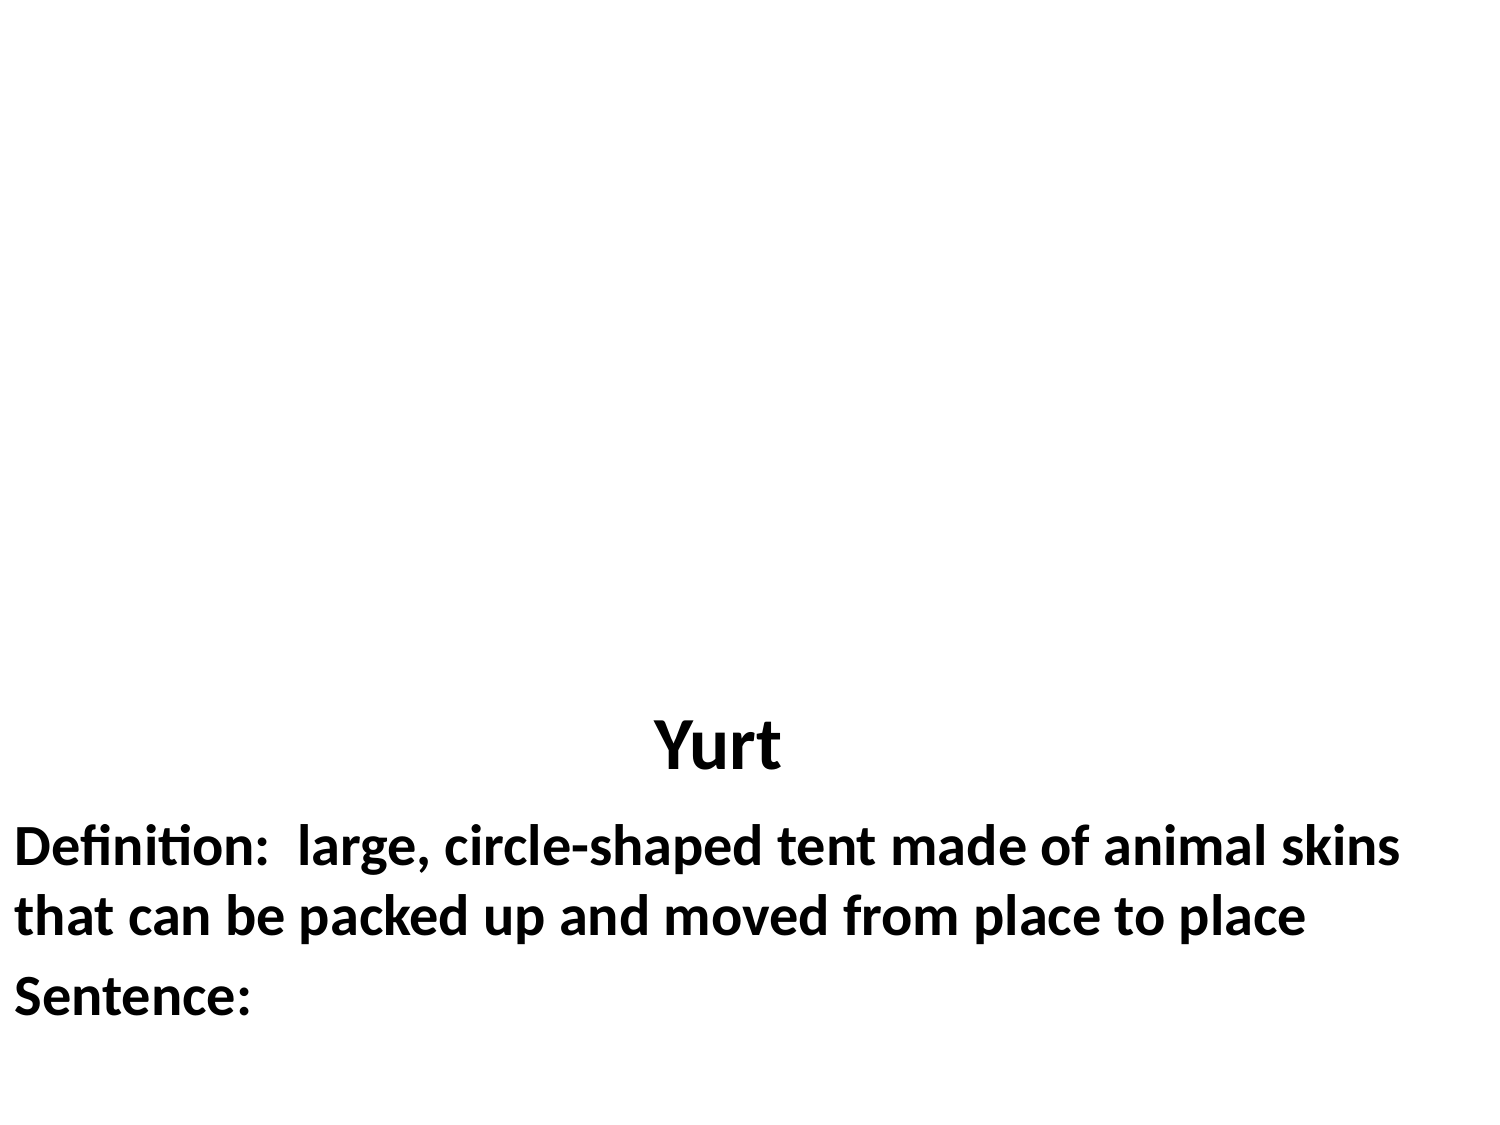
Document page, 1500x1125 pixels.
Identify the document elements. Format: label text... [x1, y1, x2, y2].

text_box Yurt [312, 687, 1125, 793]
text_box Definition: large, circle-shaped tent made of animal skins that can be packed up and moved from place to place [0, 799, 1500, 955]
text_box Sentence: [0, 955, 1500, 1035]
